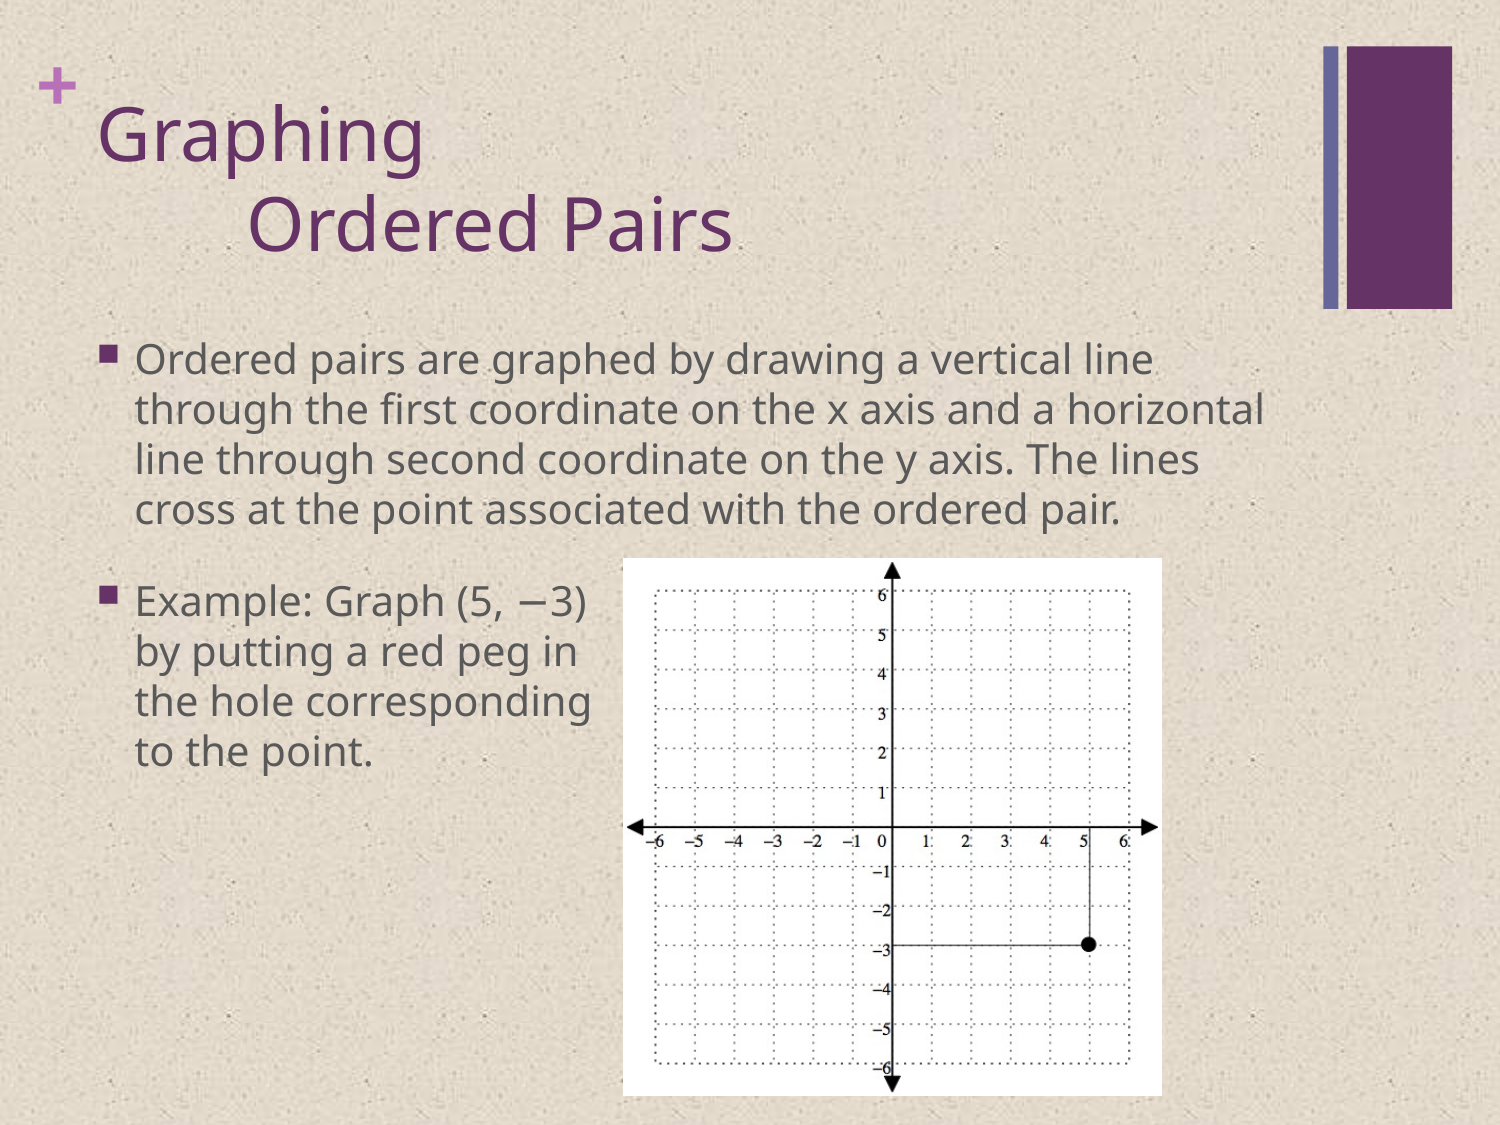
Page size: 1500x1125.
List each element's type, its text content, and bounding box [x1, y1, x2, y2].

picture [0, 0, 1500, 1125]
list Ordered pairs are graphed by drawing a vertical line through the first coordinate on the x axis and a horizontal line through second coordinate on the y axis. The lines cross at the point associated with the ordered pair. Example: Graph (5, −3) by putting a red peg in the hole corresponding to the point. [81, 324, 1322, 1005]
title Graphing Ordered Pairs [81, 79, 1322, 263]
